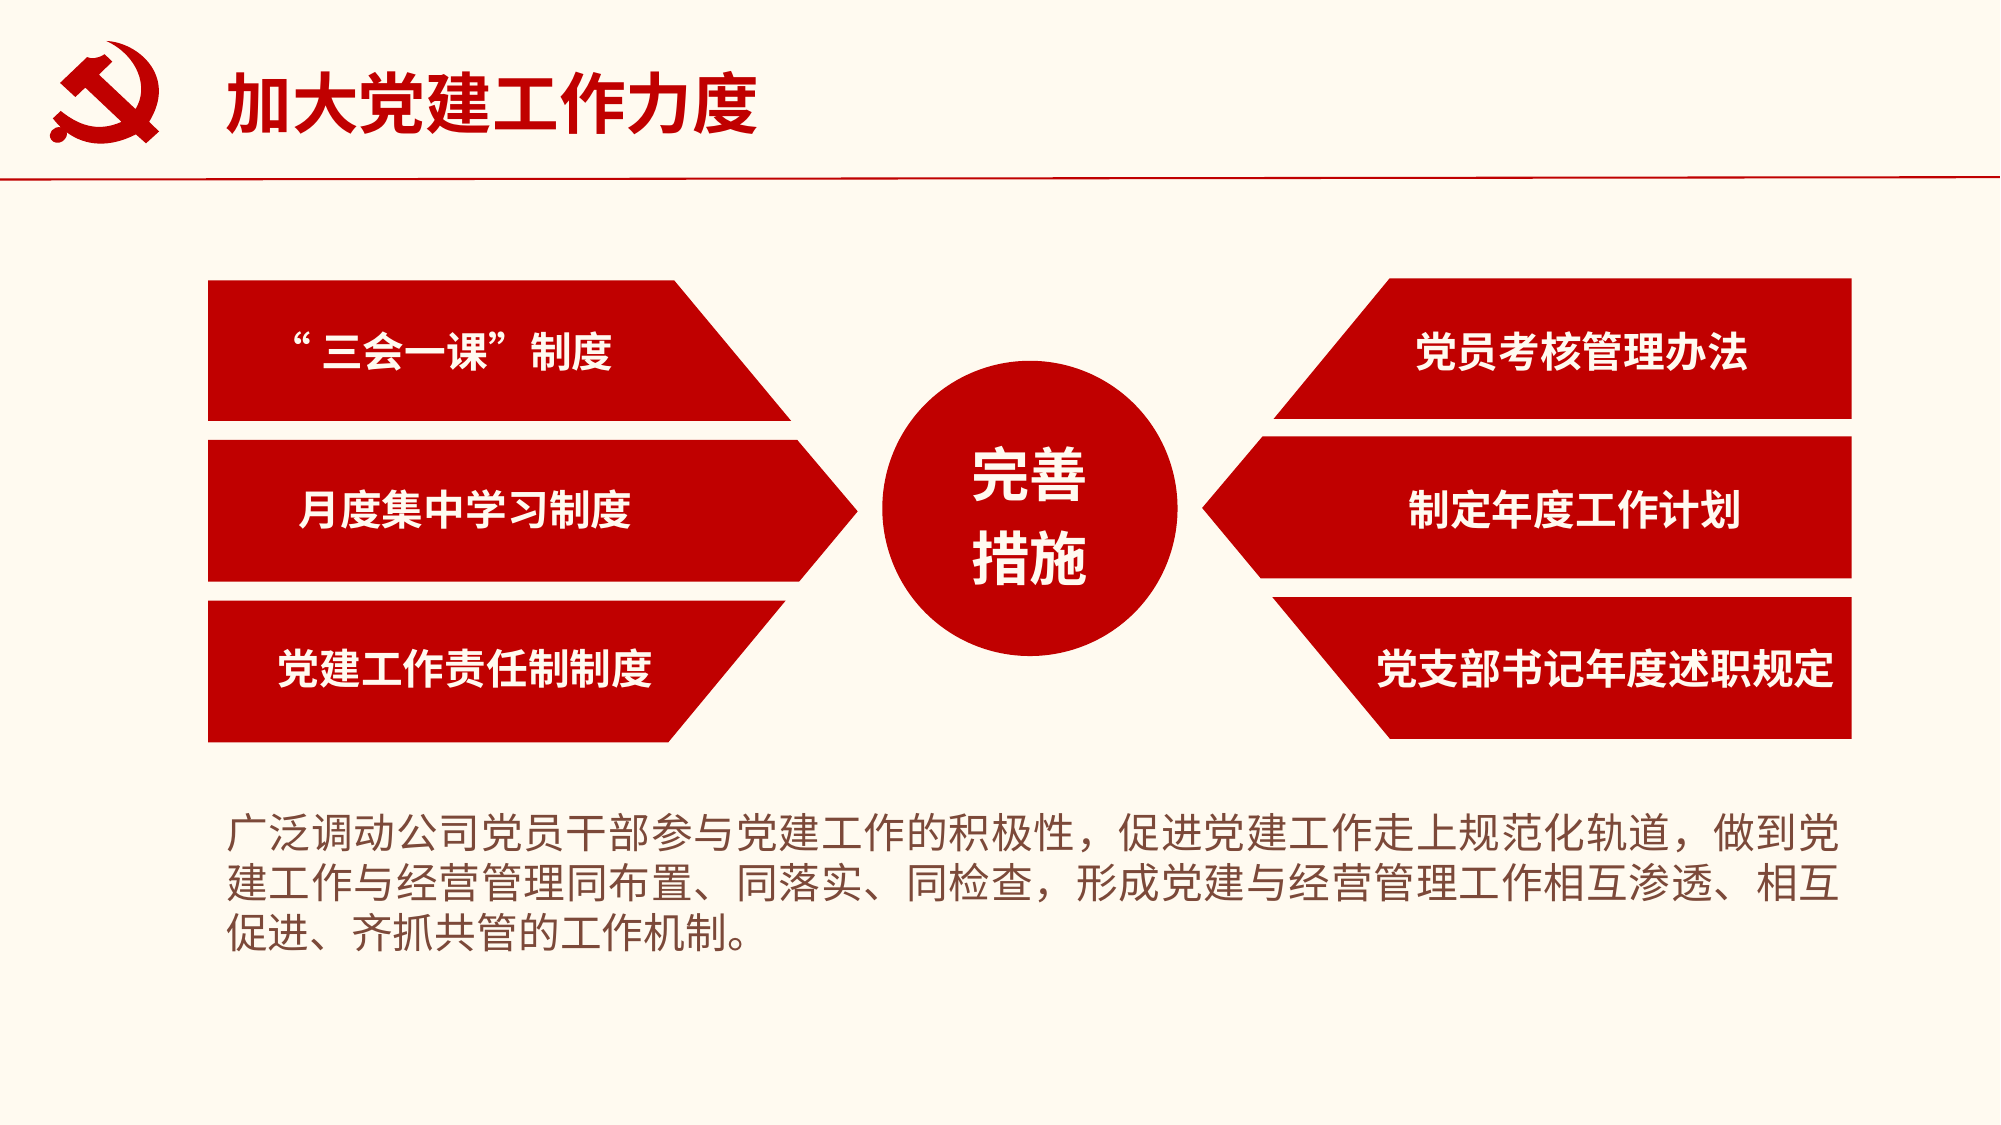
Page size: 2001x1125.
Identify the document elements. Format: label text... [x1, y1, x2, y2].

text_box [1202, 436, 1852, 579]
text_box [208, 280, 792, 421]
text_box 加大党建工作力度 [210, 54, 775, 149]
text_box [208, 439, 858, 582]
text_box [208, 600, 786, 743]
text_box 完善 措施 [881, 359, 1179, 658]
text_box 广泛调动公司党员干部参与党建工作的积极性，促进党建工作走上规范化轨道，做到党建工作与经营管理同布置、同落实、同检查，形成党建与经营管理工作相互渗透、相互促进、齐抓共管的工作机制。 [211, 799, 1855, 964]
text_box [1272, 597, 1887, 739]
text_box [1273, 278, 1852, 419]
